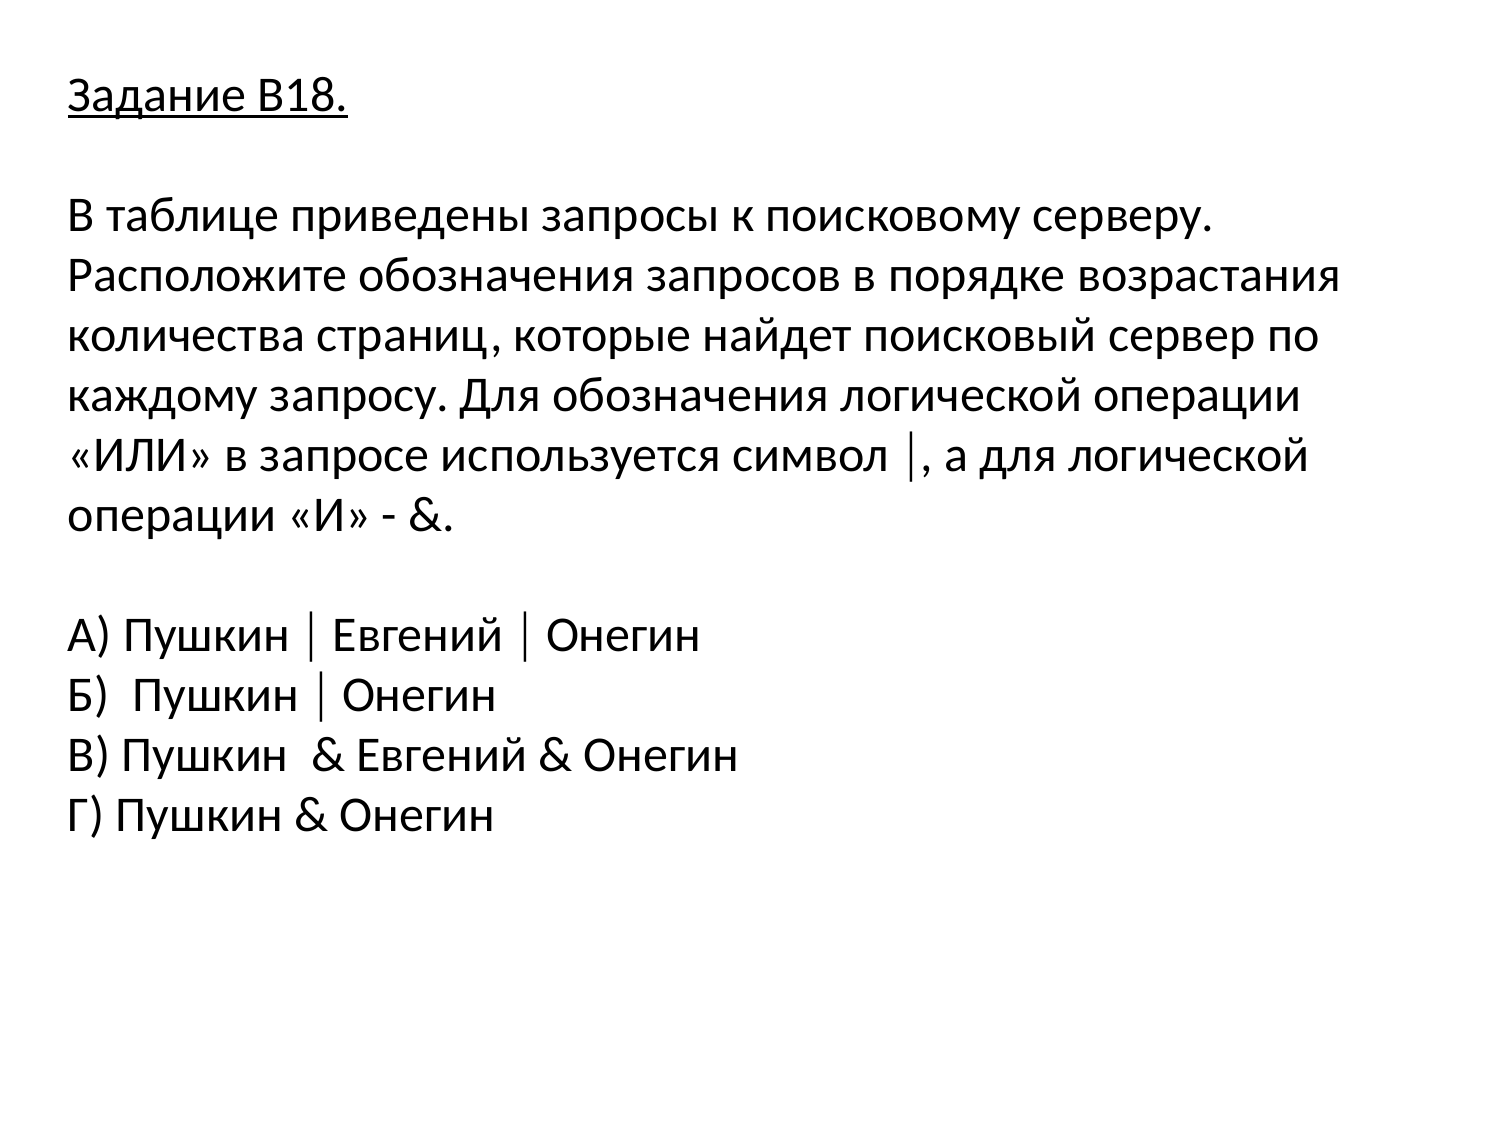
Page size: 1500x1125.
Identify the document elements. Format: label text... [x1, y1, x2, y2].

text_box Задание В18. В таблице приведены запросы к поисковому серверу. Расположите обозначения запросов в порядке возрастания количества страниц, которые найдет поисковый сервер по каждому запросу. Для обозначения логической операции «ИЛИ» в запросе используется символ , а для логической операции «И» - &. А) Пушкин  Евгений  Онегин Б) Пушкин  Онегин В) Пушкин & Евгений & Онегин Г) Пушкин & Онегин [53, 54, 1459, 895]
